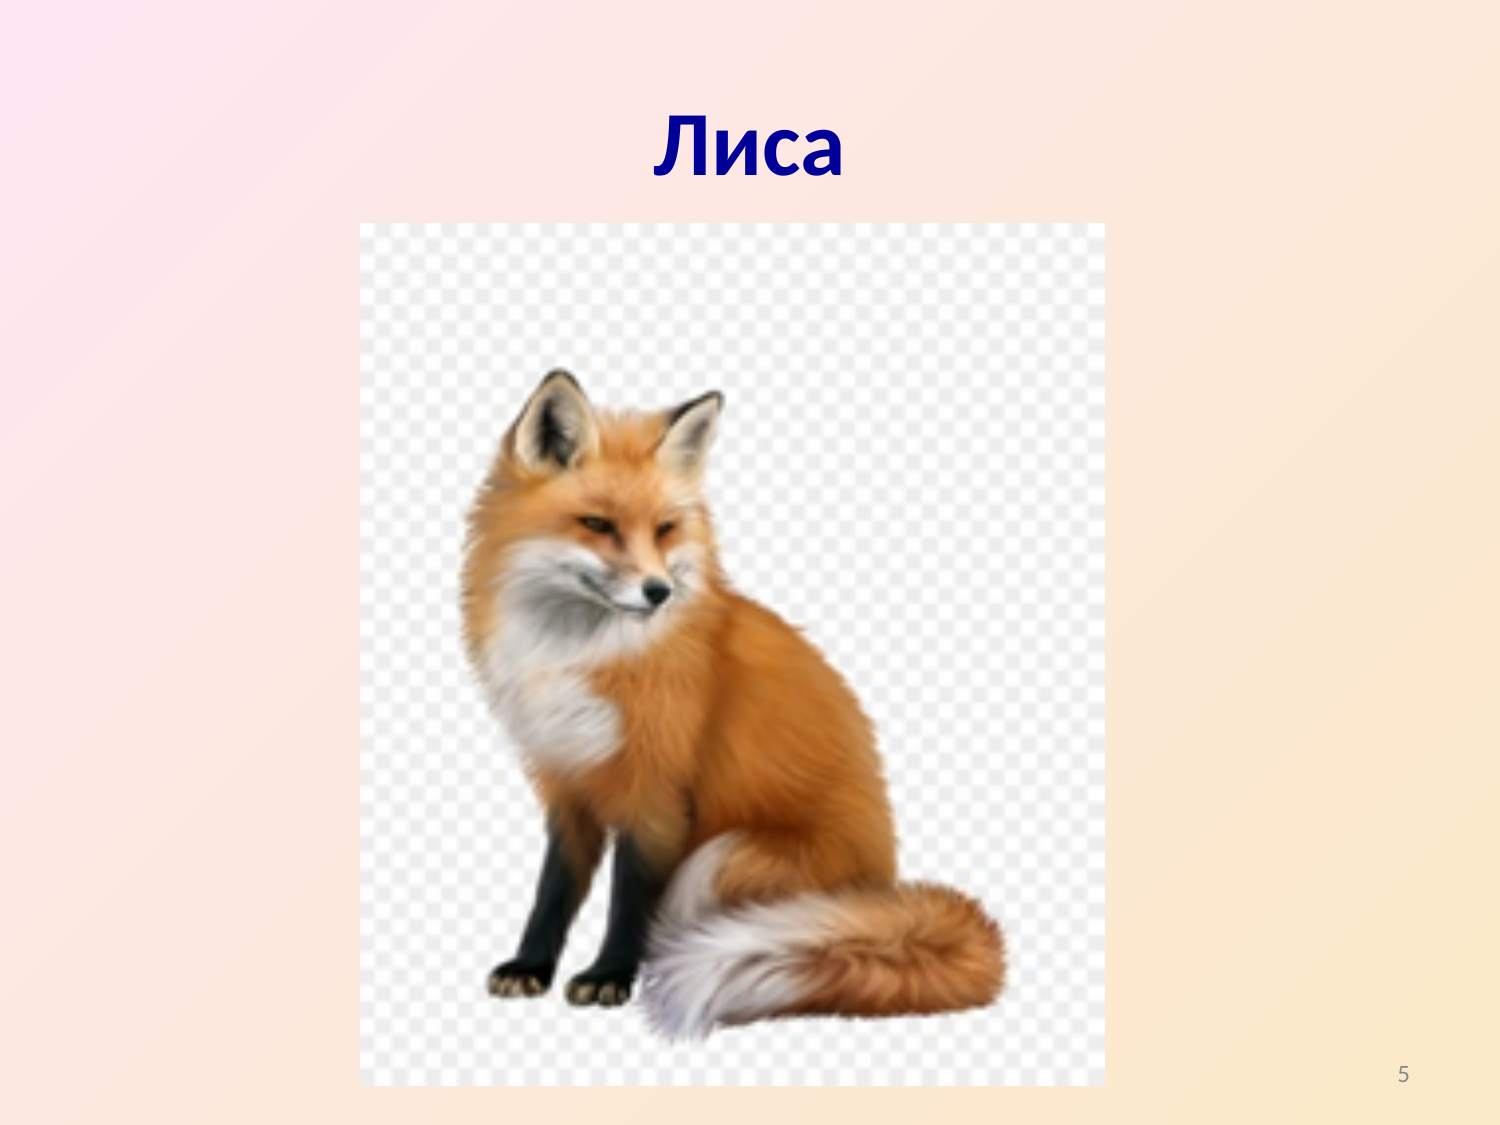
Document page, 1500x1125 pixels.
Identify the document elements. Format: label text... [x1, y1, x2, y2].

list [359, 222, 1105, 1086]
title Лиса [75, 45, 1425, 233]
slide_number 5 [1074, 1042, 1425, 1103]
